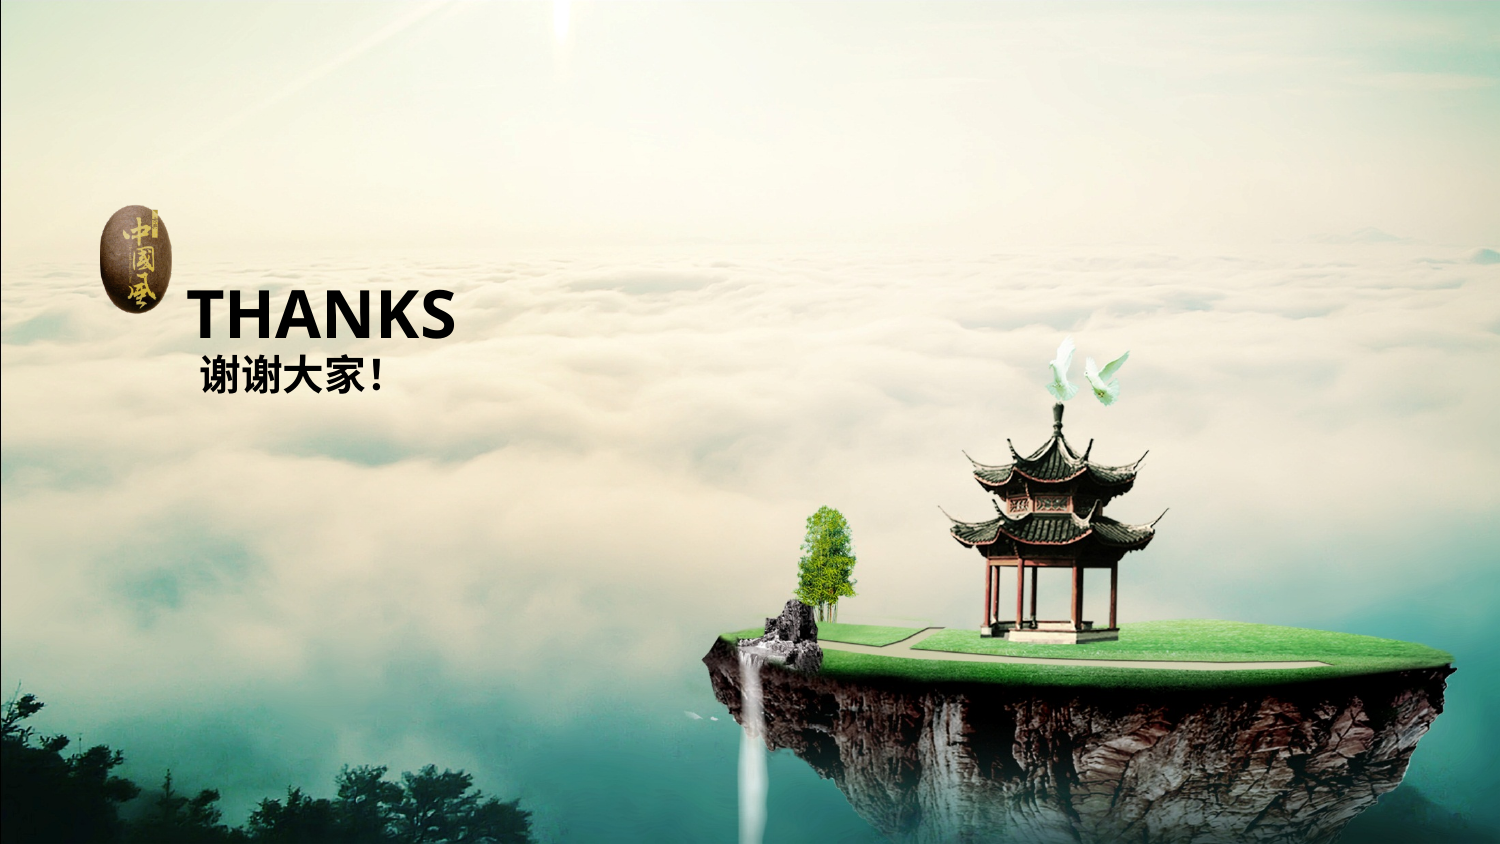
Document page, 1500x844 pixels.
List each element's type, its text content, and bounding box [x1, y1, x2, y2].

picture [0, 0, 1500, 844]
subtitle 谢谢大家！ [184, 340, 1235, 400]
title THANKS [171, 221, 1447, 402]
